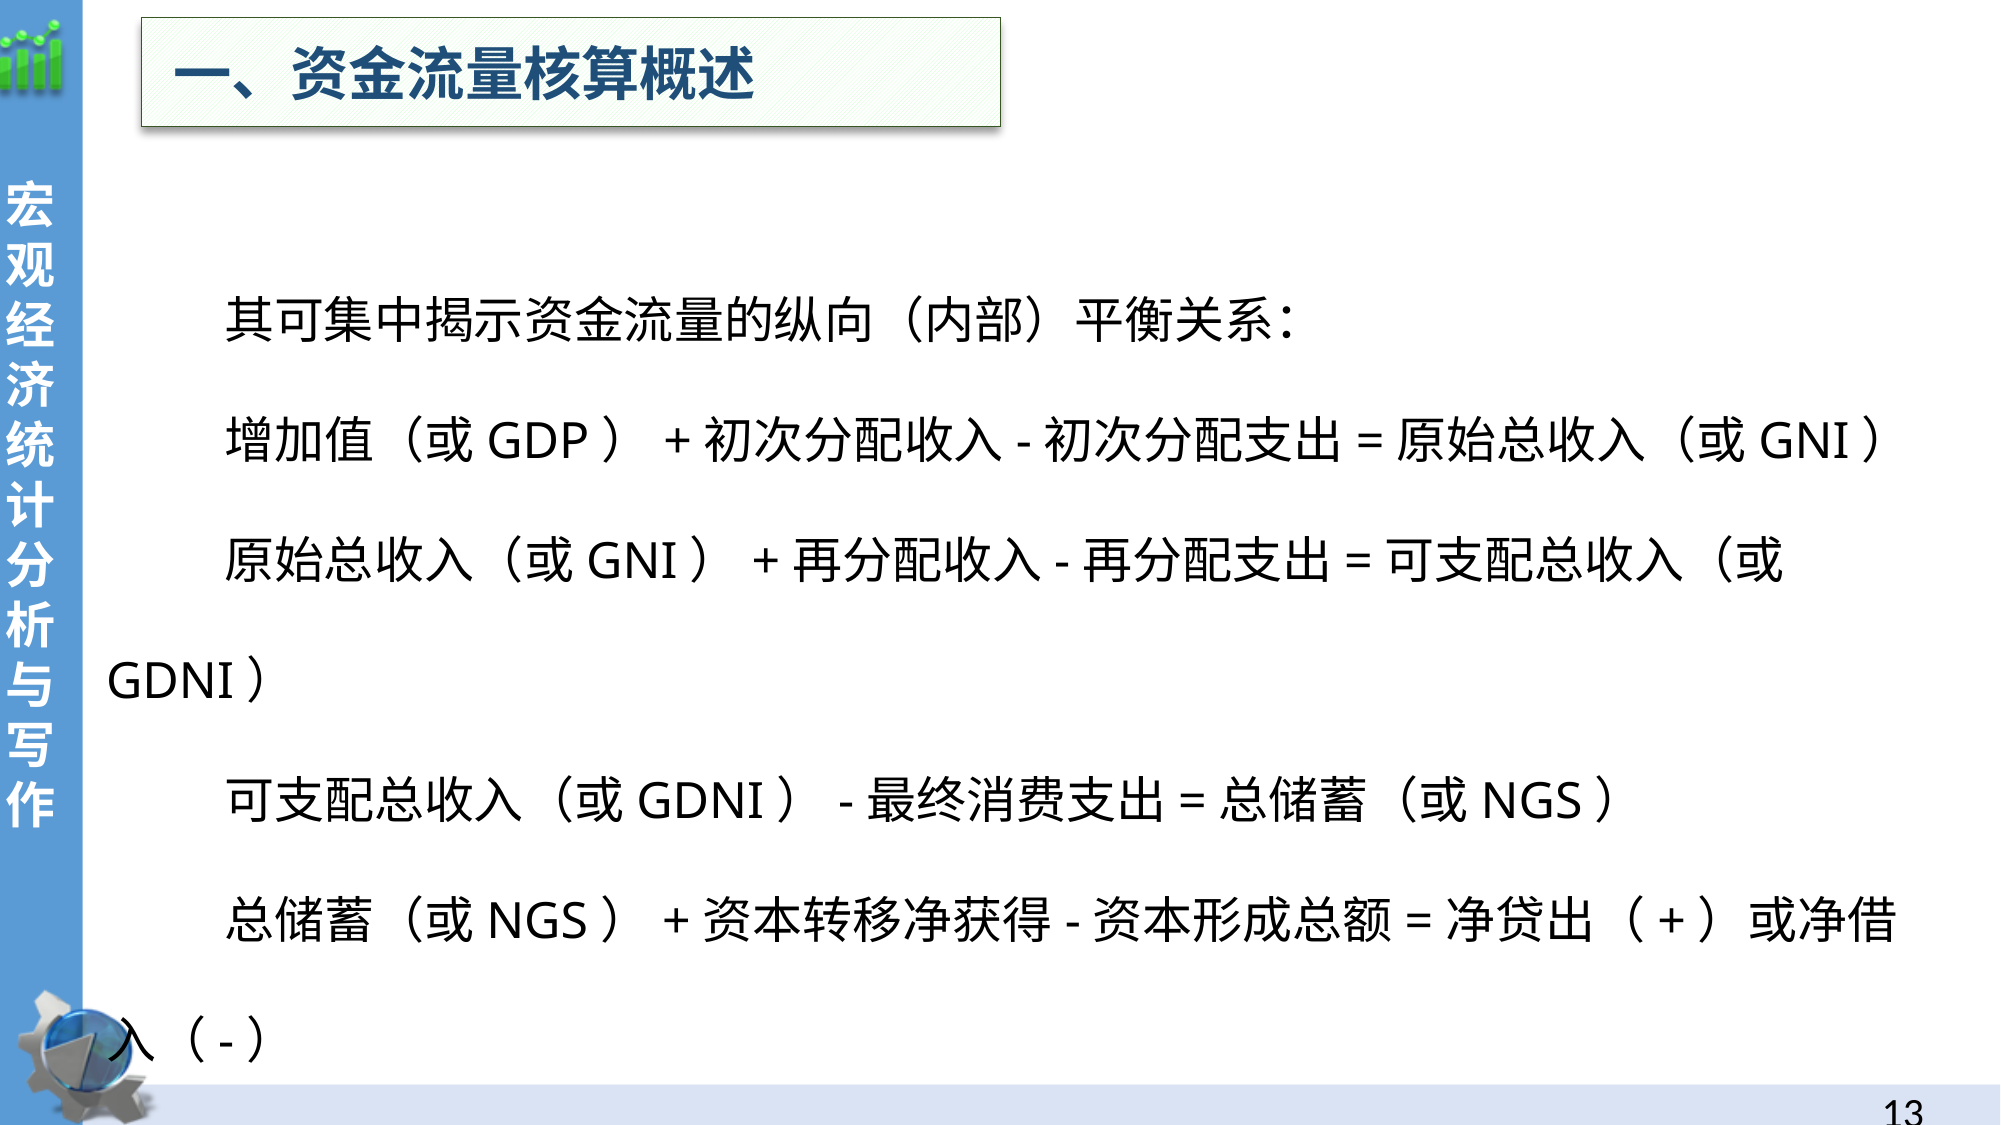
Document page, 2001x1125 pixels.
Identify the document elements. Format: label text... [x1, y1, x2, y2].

text_box 一、资金流量核算概述 [141, 17, 1000, 127]
text_box 其可集中揭示资金流量的纵向（内部）平衡关系： 增加值（或GDP）+初次分配收入-初次分配支出=原始总收入（或GNI） 原始总收入（或GNI）+再分配收入-再分配支出=可支配总收入（或GDNI） 可支配总收入（或GDNI）-最终消费支出=总储蓄（或NGS） 总储蓄（或NGS）+资本转移净获得-资本形成总额=净贷出（+）或净借入（-） [91, 220, 1950, 1125]
picture [0, 0, 2001, 1125]
text_box 12 [1786, 1085, 1940, 1125]
